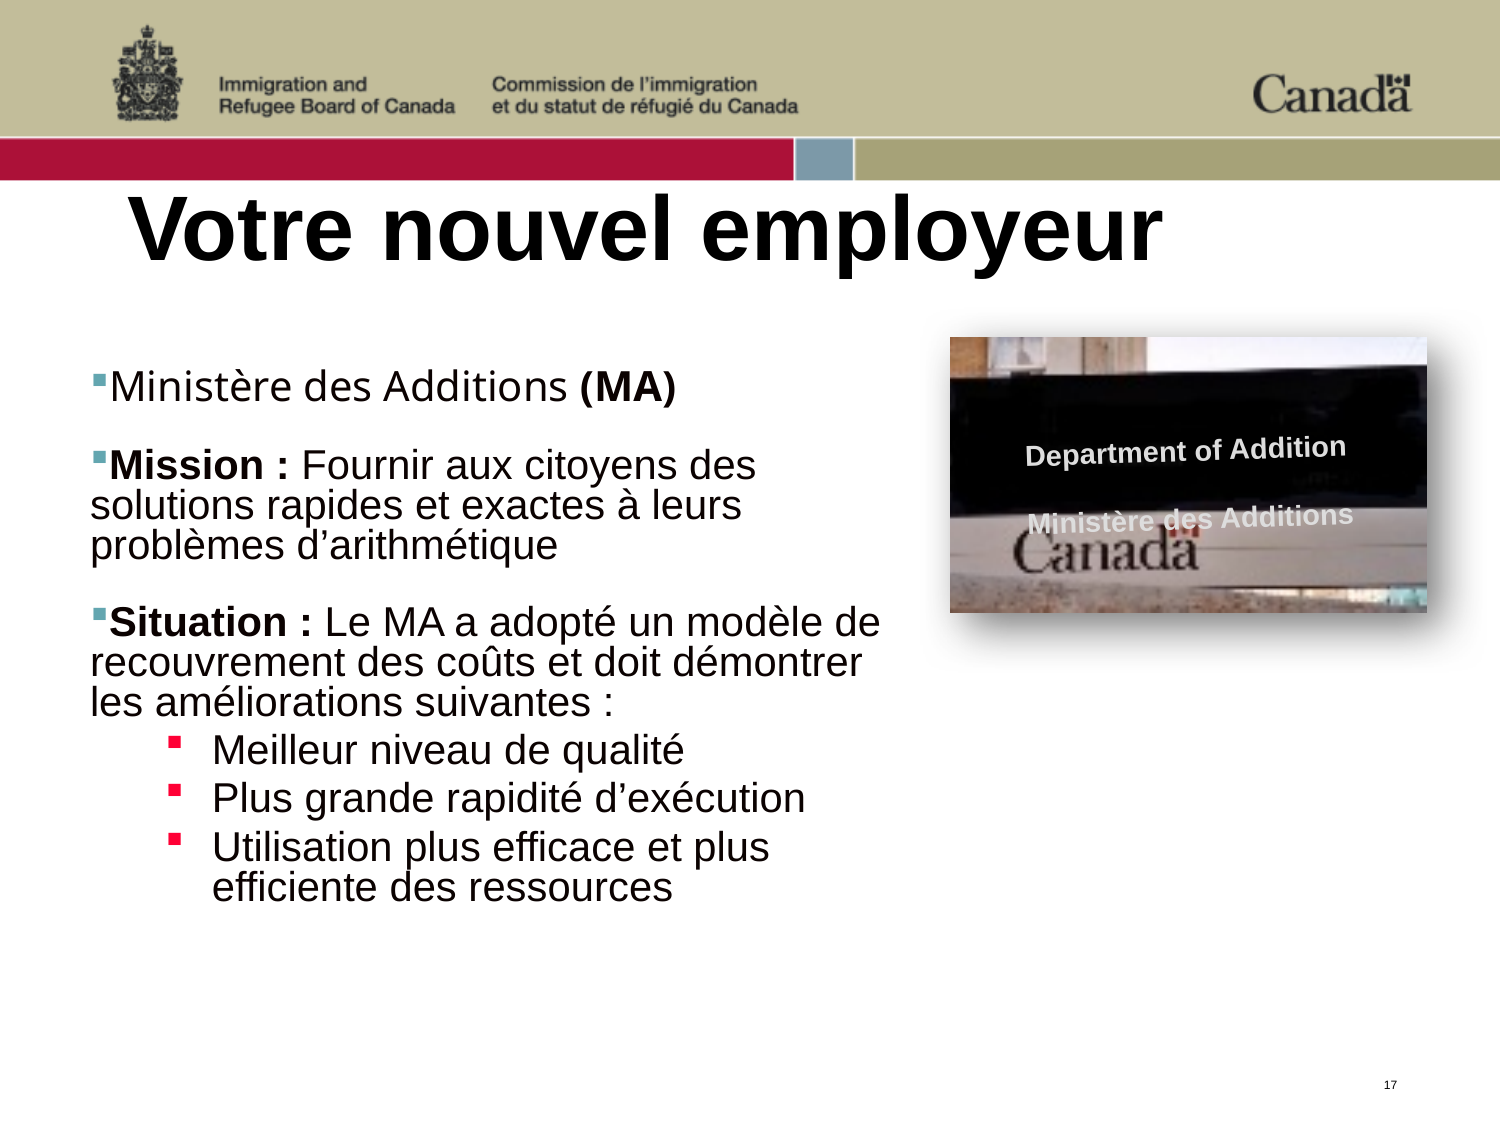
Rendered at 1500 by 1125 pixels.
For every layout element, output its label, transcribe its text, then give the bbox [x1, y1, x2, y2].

title Votre nouvel employeur [112, 187, 1325, 375]
picture [0, 0, 1500, 1125]
list Ministère des Additions (MA) Mission : Fournir aux citoyens des solutions rapides et exactes à leurs problèmes d’arithmétique Situation : Le MA a adopté un modèle de recouvrement des coûts et doit démontrer les améliorations suivantes : Meilleur niveau de qualité Plus grande rapidité d’exécution Utilisation plus efficace et plus efficiente des ressources [75, 362, 925, 950]
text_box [949, 337, 1427, 613]
slide_number 17 [1099, 1024, 1413, 1101]
